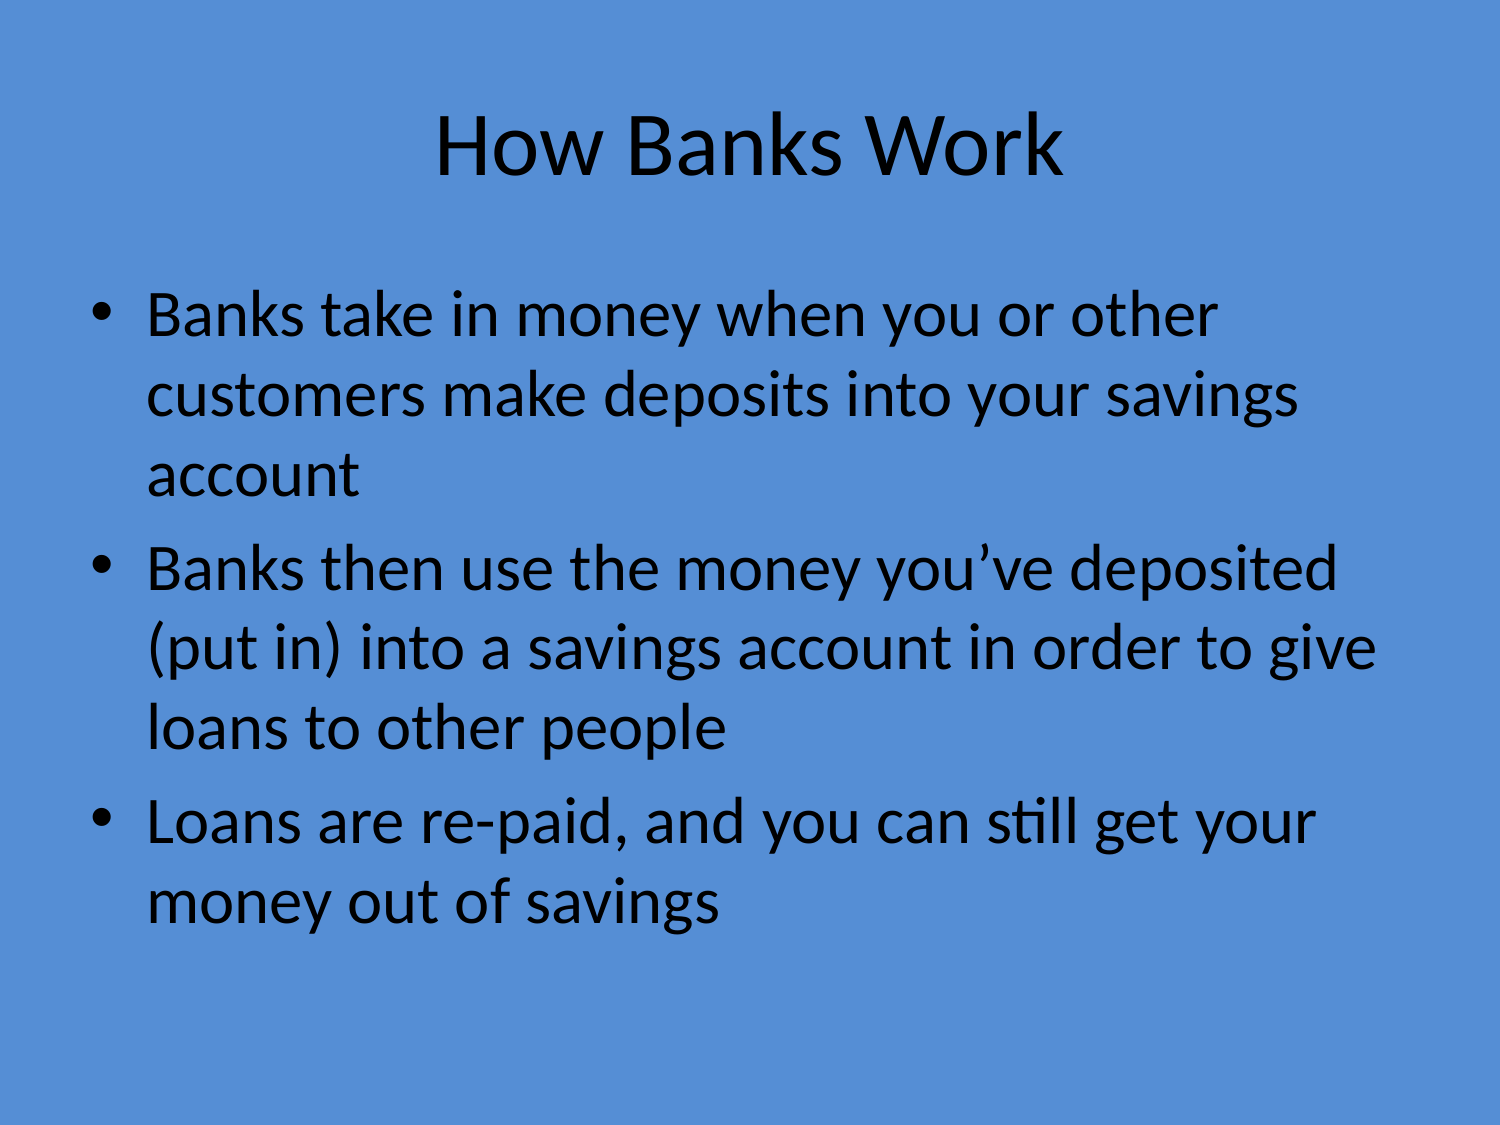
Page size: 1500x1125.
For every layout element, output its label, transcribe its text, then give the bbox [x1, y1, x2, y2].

list Banks take in money when you or other customers make deposits into your savings account Banks then use the money you’ve deposited (put in) into a savings account in order to give loans to other people Loans are re-paid, and you can still get your money out of savings [75, 262, 1425, 1005]
title How Banks Work [75, 45, 1425, 233]
